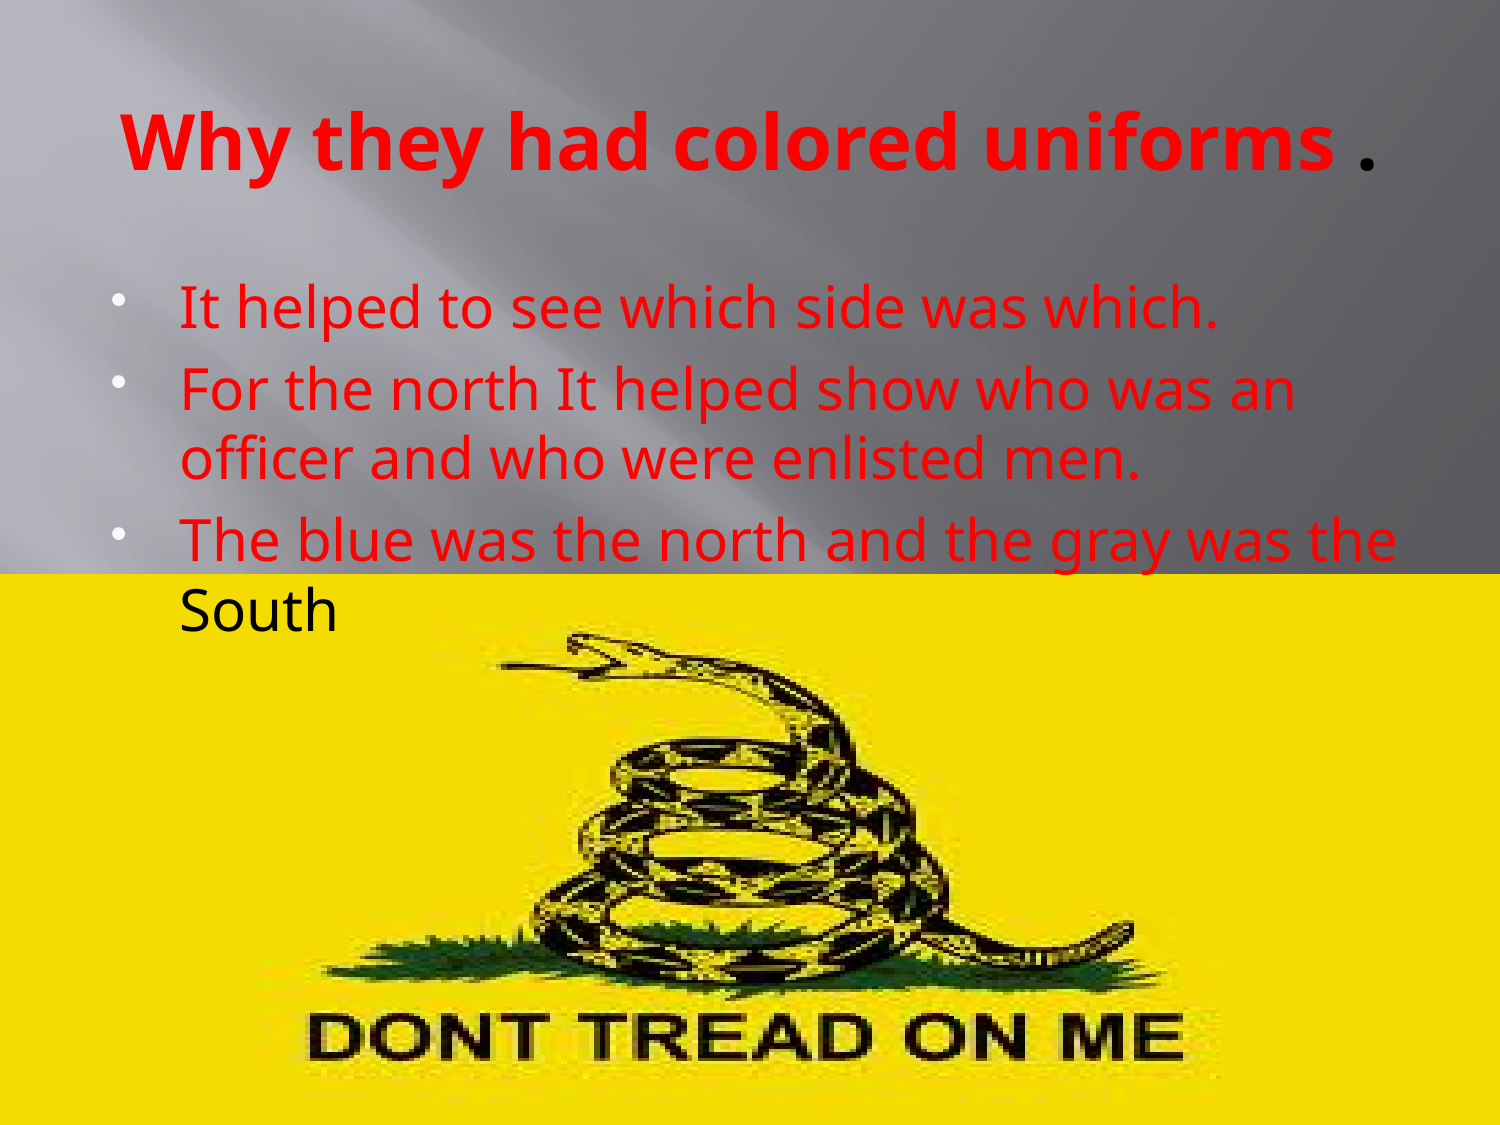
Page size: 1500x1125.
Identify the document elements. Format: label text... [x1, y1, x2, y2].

list It helped to see which side was which. For the north It helped show who was an officer and who were enlisted men. The blue was the north and the gray was the South [75, 262, 1425, 574]
picture [0, 574, 1500, 1125]
title Why they had colored uniforms . [75, 45, 1425, 233]
